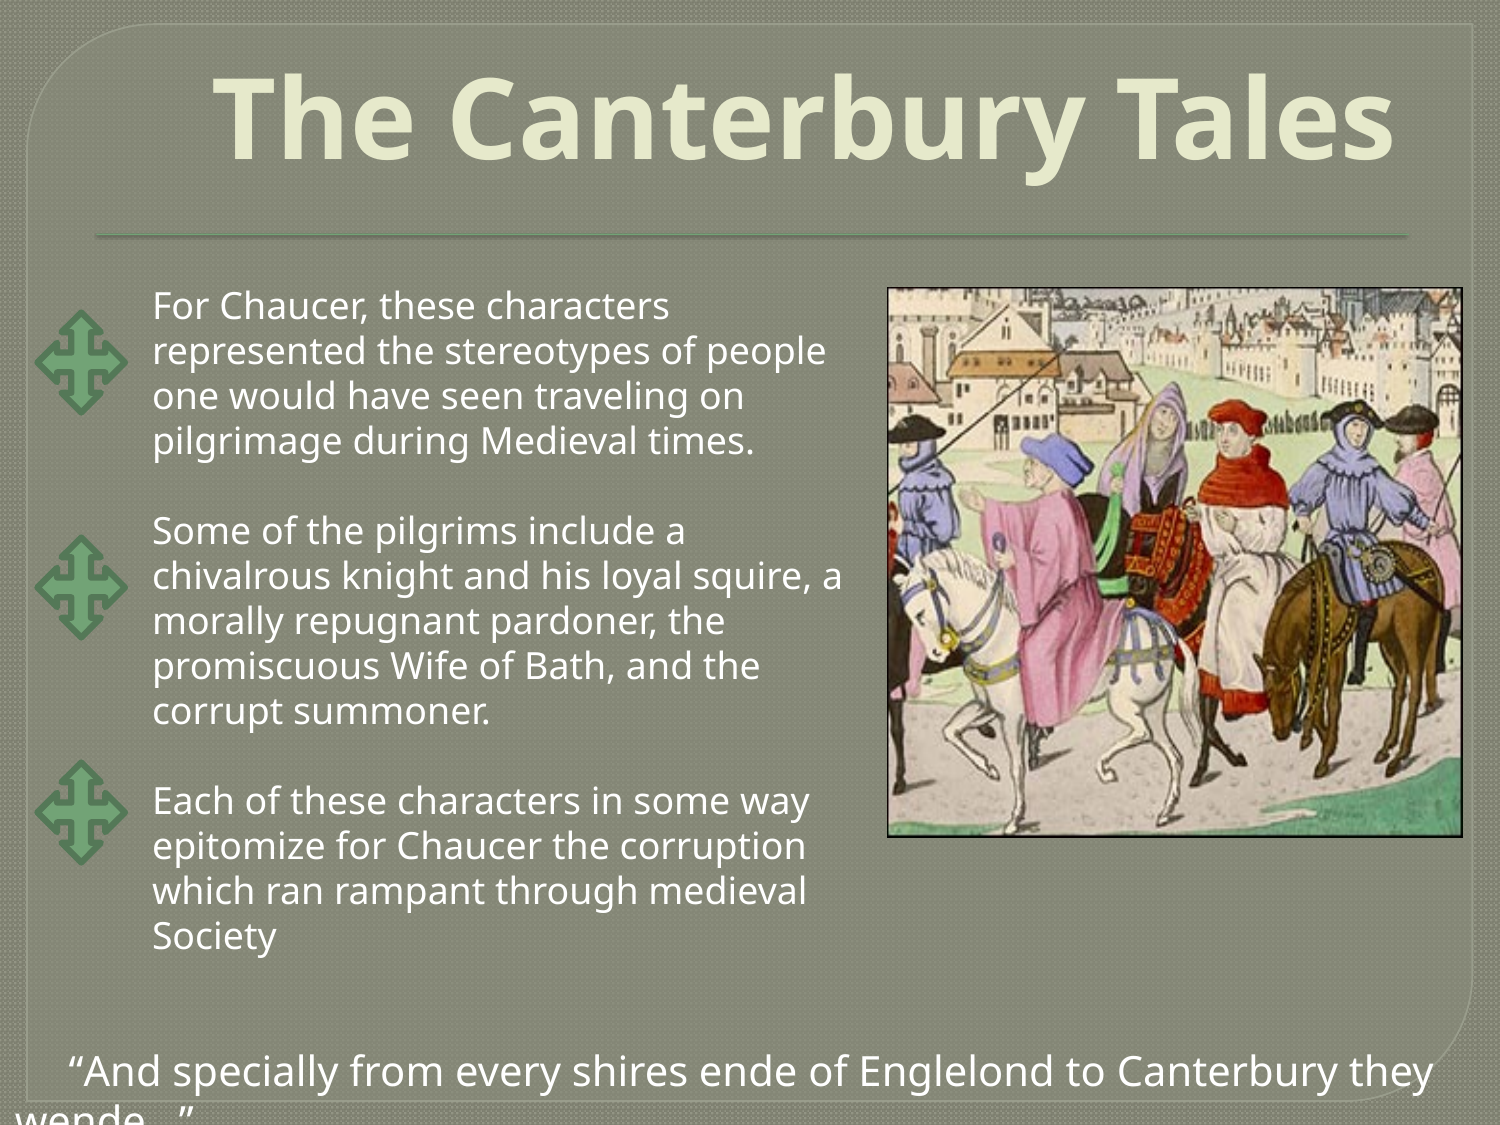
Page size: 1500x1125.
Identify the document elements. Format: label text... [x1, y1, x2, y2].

text_box [34, 534, 129, 641]
text_box [34, 759, 129, 866]
picture [887, 287, 1463, 838]
text_box “And specially from every shires ende of Englelond to Canterbury they wende…” [0, 1037, 1500, 1125]
text_box [34, 309, 129, 416]
title The Canterbury Tales [125, 174, 1475, 183]
text_box For Chaucer, these characters represented the stereotypes of people one would have seen traveling on pilgrimage during Medieval times. Some of the pilgrims include a chivalrous knight and his loyal squire, a morally repugnant pardoner, the promiscuous Wife of Bath, and the corrupt summoner. Each of these characters in some way epitomize for Chaucer the corruption which ran rampant through medieval Society [137, 274, 888, 965]
